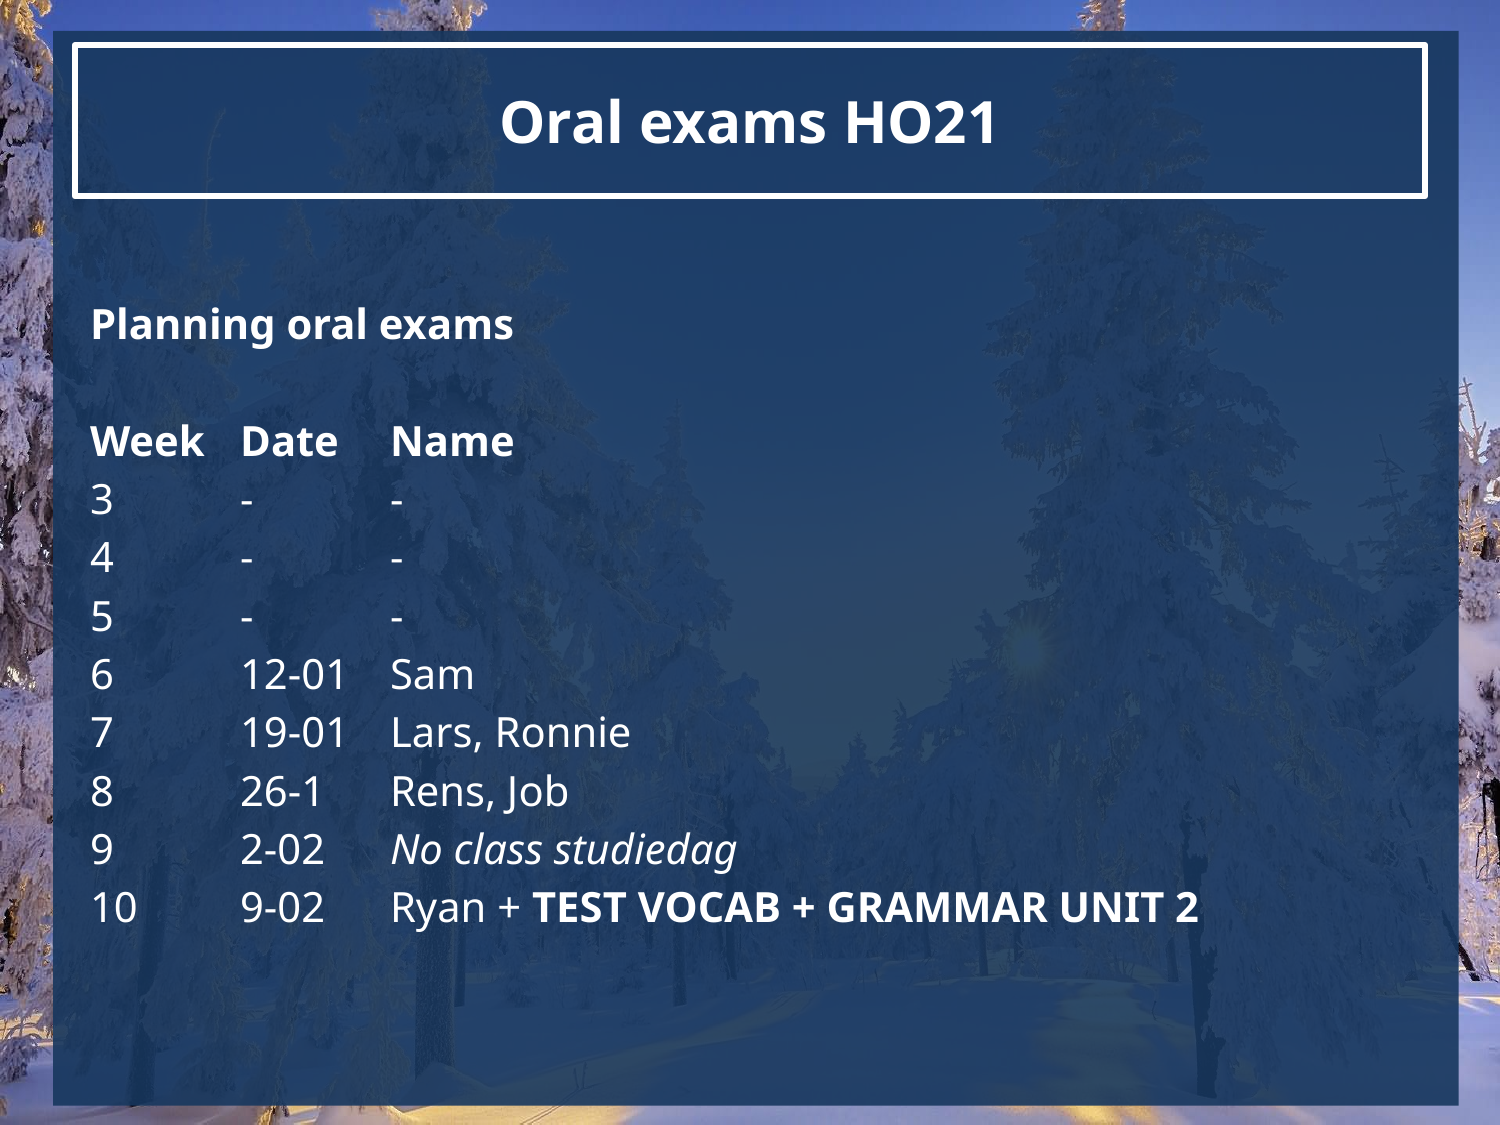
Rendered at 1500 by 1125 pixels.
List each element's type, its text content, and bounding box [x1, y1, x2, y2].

list Planning oral exams Week Date Name 3 - - 4 - - 5 - - 6 12-01 Sam 7 19-01 Lars, Ronnie 8 26-1 Rens, Job 9 2-02 No class studiedag 10 9-02 Ryan + TEST VOCAB + GRAMMAR UNIT 2 [75, 231, 1425, 1071]
picture [0, 0, 1500, 1125]
title Oral exams HO21 [72, 42, 1428, 199]
